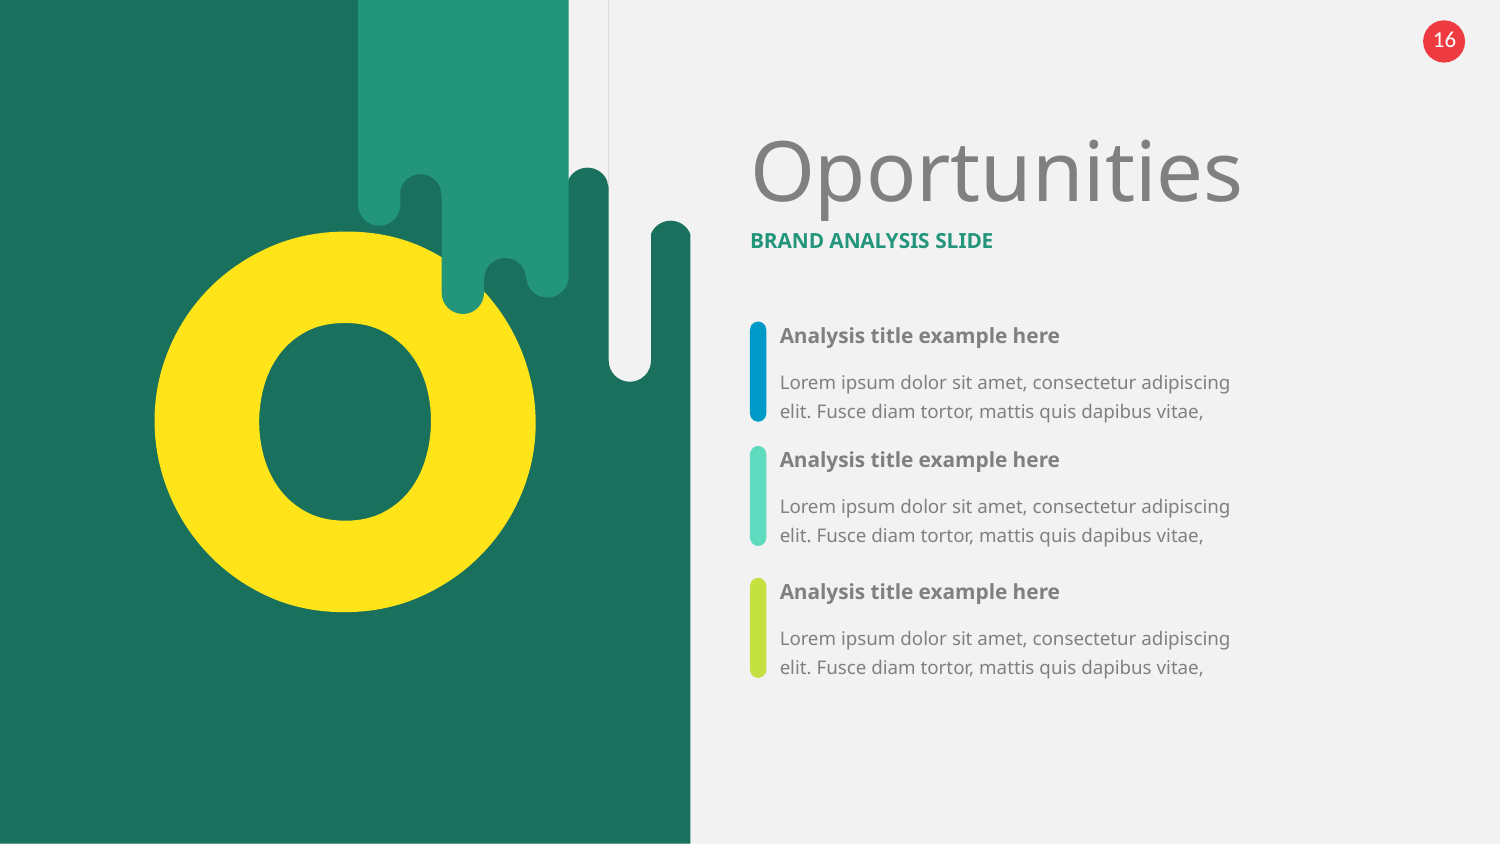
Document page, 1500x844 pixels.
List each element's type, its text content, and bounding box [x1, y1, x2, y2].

list BRAND ANALYSIS SLIDE [750, 223, 1424, 261]
text_box [0, 0, 692, 844]
text_box Analysis title example here [779, 570, 1265, 620]
text_box Lorem ipsum dolor sit amet, consectetur adipiscing elit. Fusce diam tortor, mattis quis dapibus vitae, [779, 488, 1265, 547]
text_box [748, 444, 768, 548]
text_box [748, 576, 768, 680]
text_box Lorem ipsum dolor sit amet, consectetur adipiscing elit. Fusce diam tortor, mattis quis dapibus vitae, [779, 620, 1265, 679]
text_box Analysis title example here [779, 313, 1265, 363]
text_box Lorem ipsum dolor sit amet, consectetur adipiscing elit. Fusce diam tortor, mattis quis dapibus vitae, [779, 363, 1265, 422]
text_box [748, 320, 768, 423]
text_box Analysis title example here [779, 438, 1265, 488]
list Oportunities [750, 121, 1424, 217]
text_box [357, 0, 570, 316]
text_box [154, 231, 536, 613]
